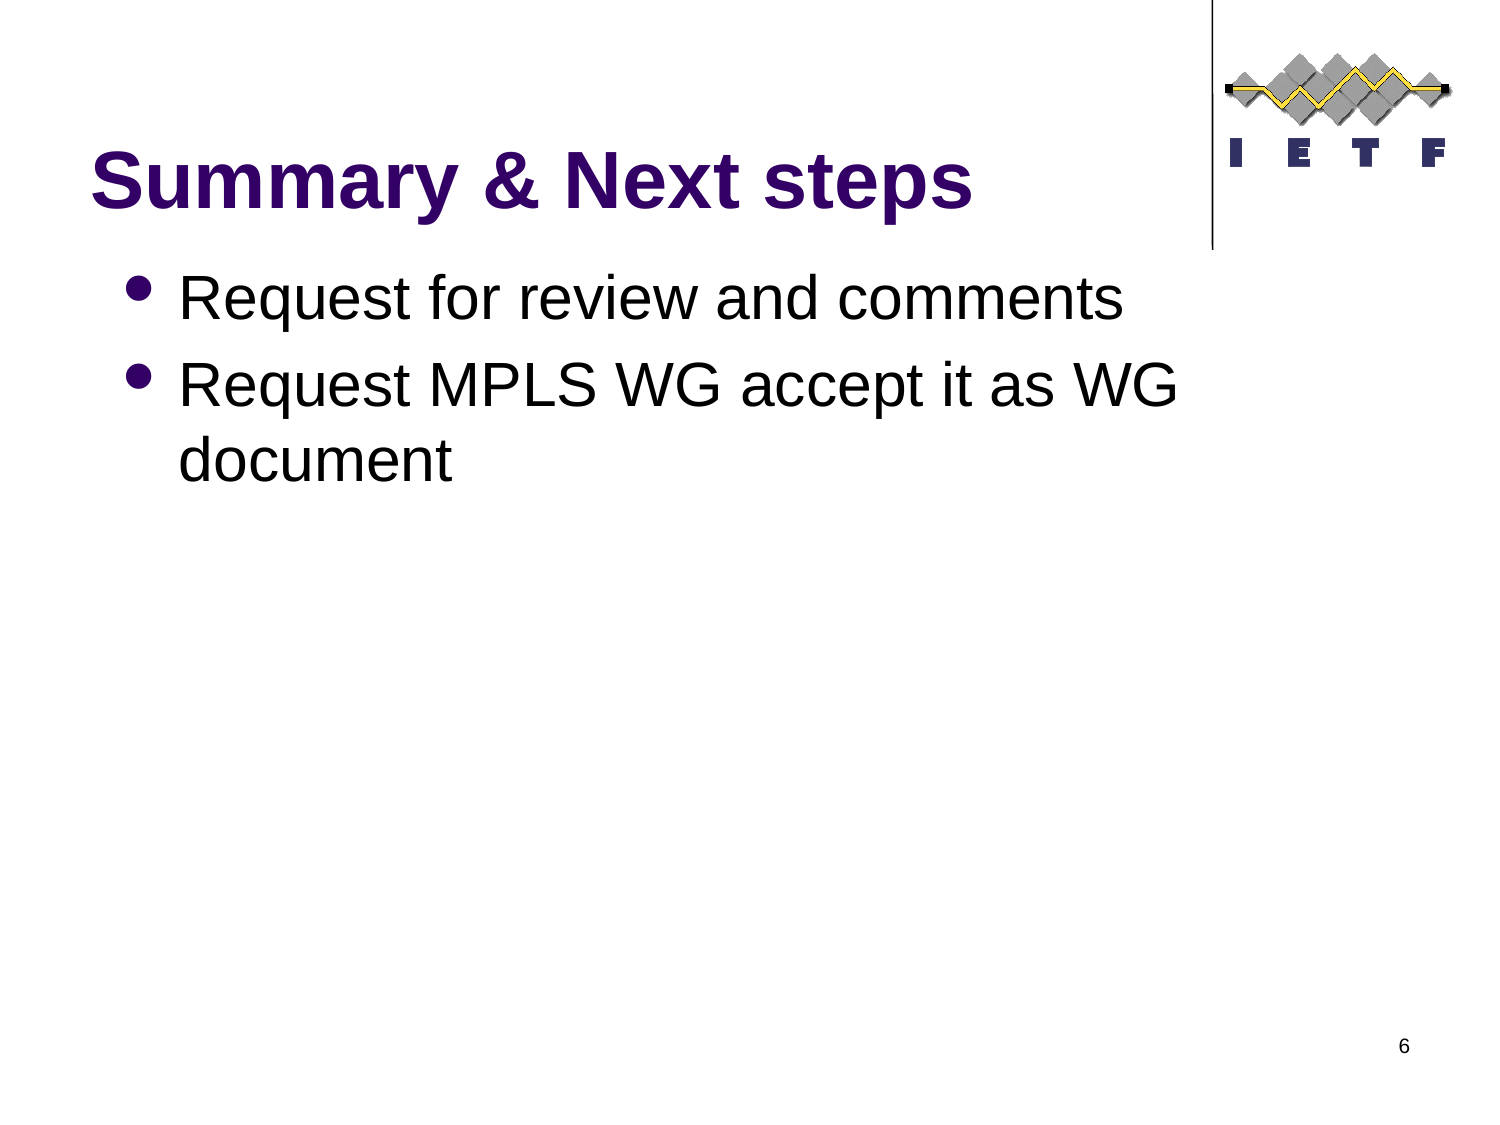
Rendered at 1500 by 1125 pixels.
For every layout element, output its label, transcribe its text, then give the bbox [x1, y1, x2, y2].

slide_number 6 [1074, 1024, 1426, 1101]
title Summary & Next steps [75, 20, 1200, 233]
picture [1212, 37, 1463, 181]
list Request for review and comments Request MPLS WG accept it as WG document [107, 249, 1411, 1023]
